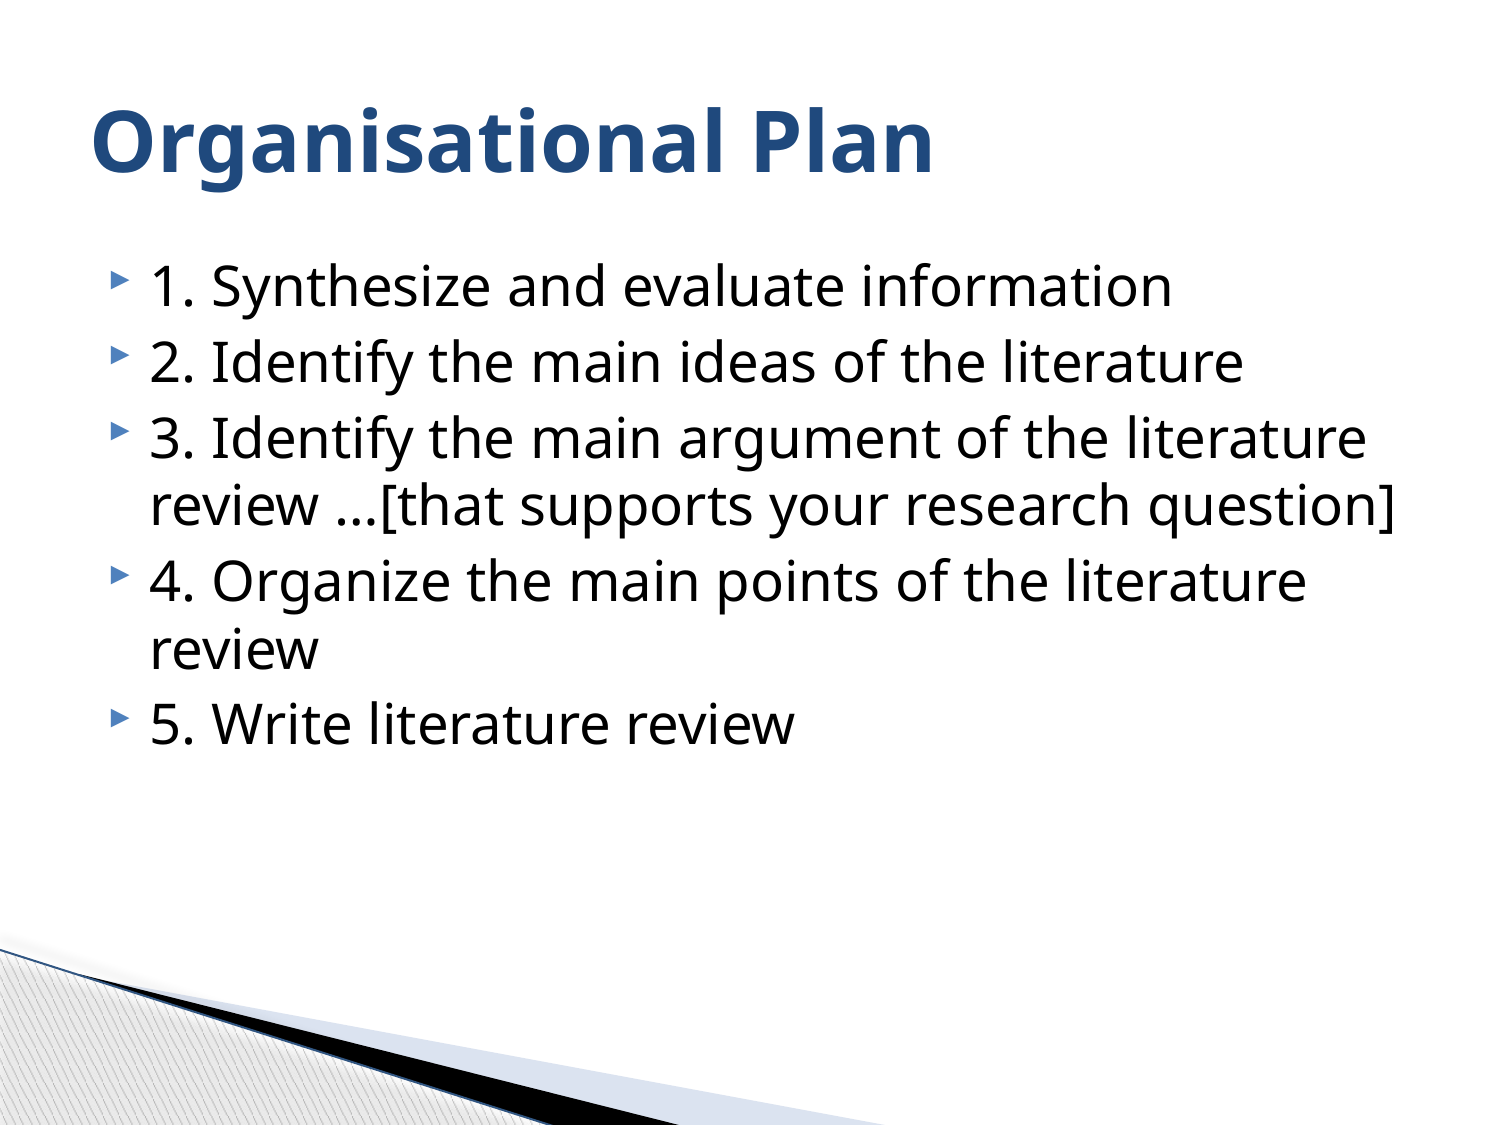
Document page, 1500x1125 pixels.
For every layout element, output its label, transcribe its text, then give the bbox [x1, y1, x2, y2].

title Organisational Plan [75, 45, 1425, 233]
list 1. Synthesize and evaluate information 2. Identify the main ideas of the literature 3. Identify the main argument of the literature review …[that supports your research question] 4. Organize the main points of the literature review 5. Write literature review [75, 243, 1425, 986]
